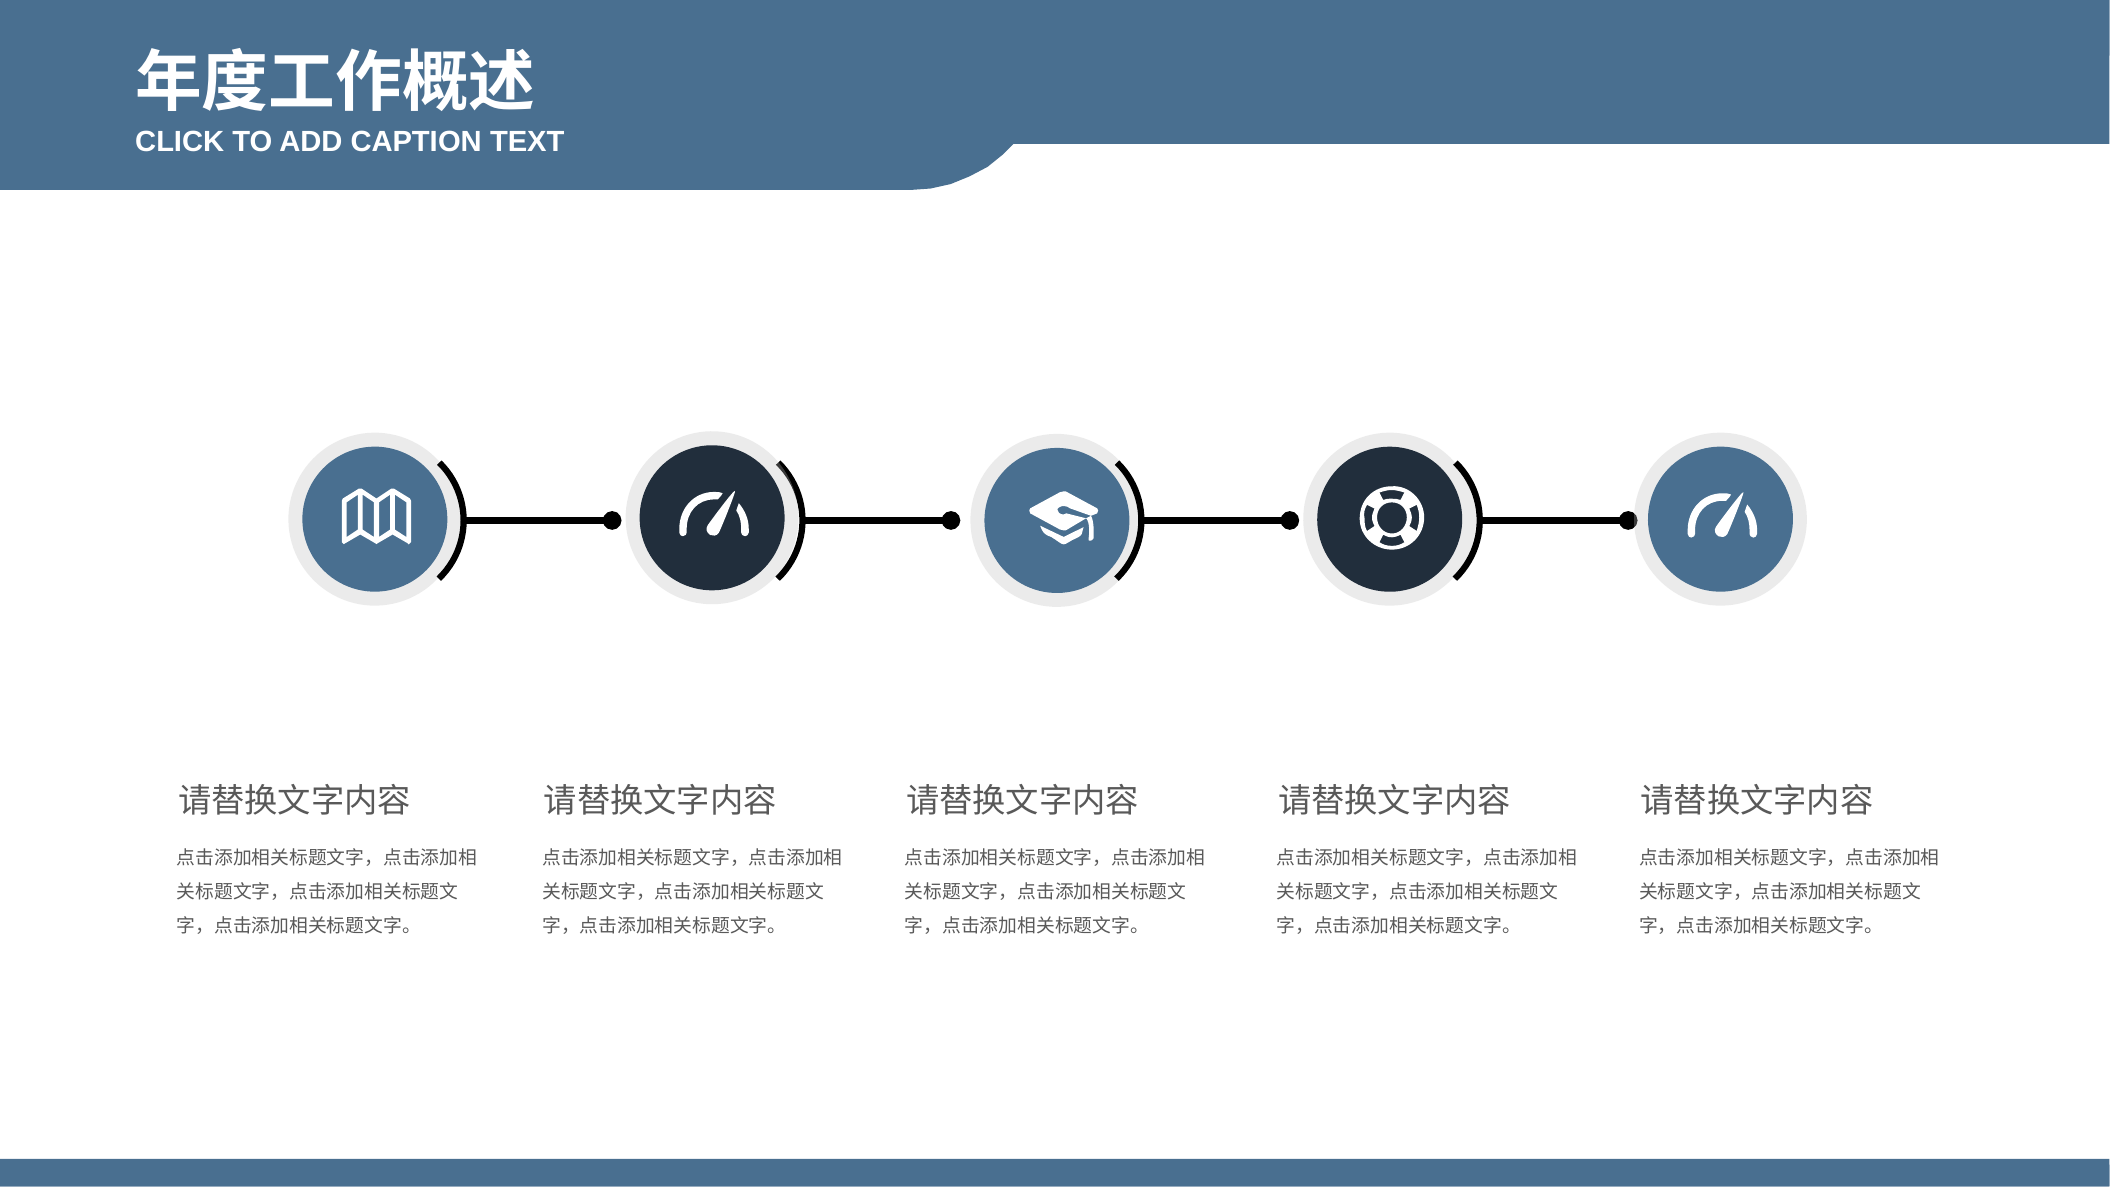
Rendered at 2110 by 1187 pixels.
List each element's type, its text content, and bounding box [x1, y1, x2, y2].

text_box CLICK TO ADD CAPTION TEXT [135, 122, 596, 158]
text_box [799, 439, 951, 601]
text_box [980, 439, 1290, 601]
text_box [288, 432, 462, 606]
text_box 请替换文字内容 [1626, 771, 1889, 827]
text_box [1318, 439, 1629, 601]
text_box 点击添加相关标题文字，点击添加相关标题文字，点击添加相关标题文字，点击添加相关标题文字。 [161, 827, 493, 944]
text_box 请替换文字内容 [163, 771, 426, 827]
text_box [625, 431, 799, 605]
text_box 请替换文字内容 [529, 771, 792, 827]
text_box 点击添加相关标题文字，点击添加相关标题文字，点击添加相关标题文字，点击添加相关标题文字。 [1261, 827, 1593, 944]
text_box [970, 433, 1144, 607]
text_box 点击添加相关标题文字，点击添加相关标题文字，点击添加相关标题文字，点击添加相关标题文字。 [889, 827, 1221, 944]
text_box 点击添加相关标题文字，点击添加相关标题文字，点击添加相关标题文字，点击添加相关标题文字。 [1624, 827, 1955, 944]
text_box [1303, 432, 1477, 606]
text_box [1633, 432, 1807, 606]
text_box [302, 439, 613, 601]
text_box 请替换文字内容 [1263, 771, 1526, 827]
text_box 点击添加相关标题文字，点击添加相关标题文字，点击添加相关标题文字，点击添加相关标题文字。 [527, 827, 858, 944]
text_box 请替换文字内容 [891, 771, 1155, 827]
text_box 年度工作概述 [135, 38, 596, 119]
